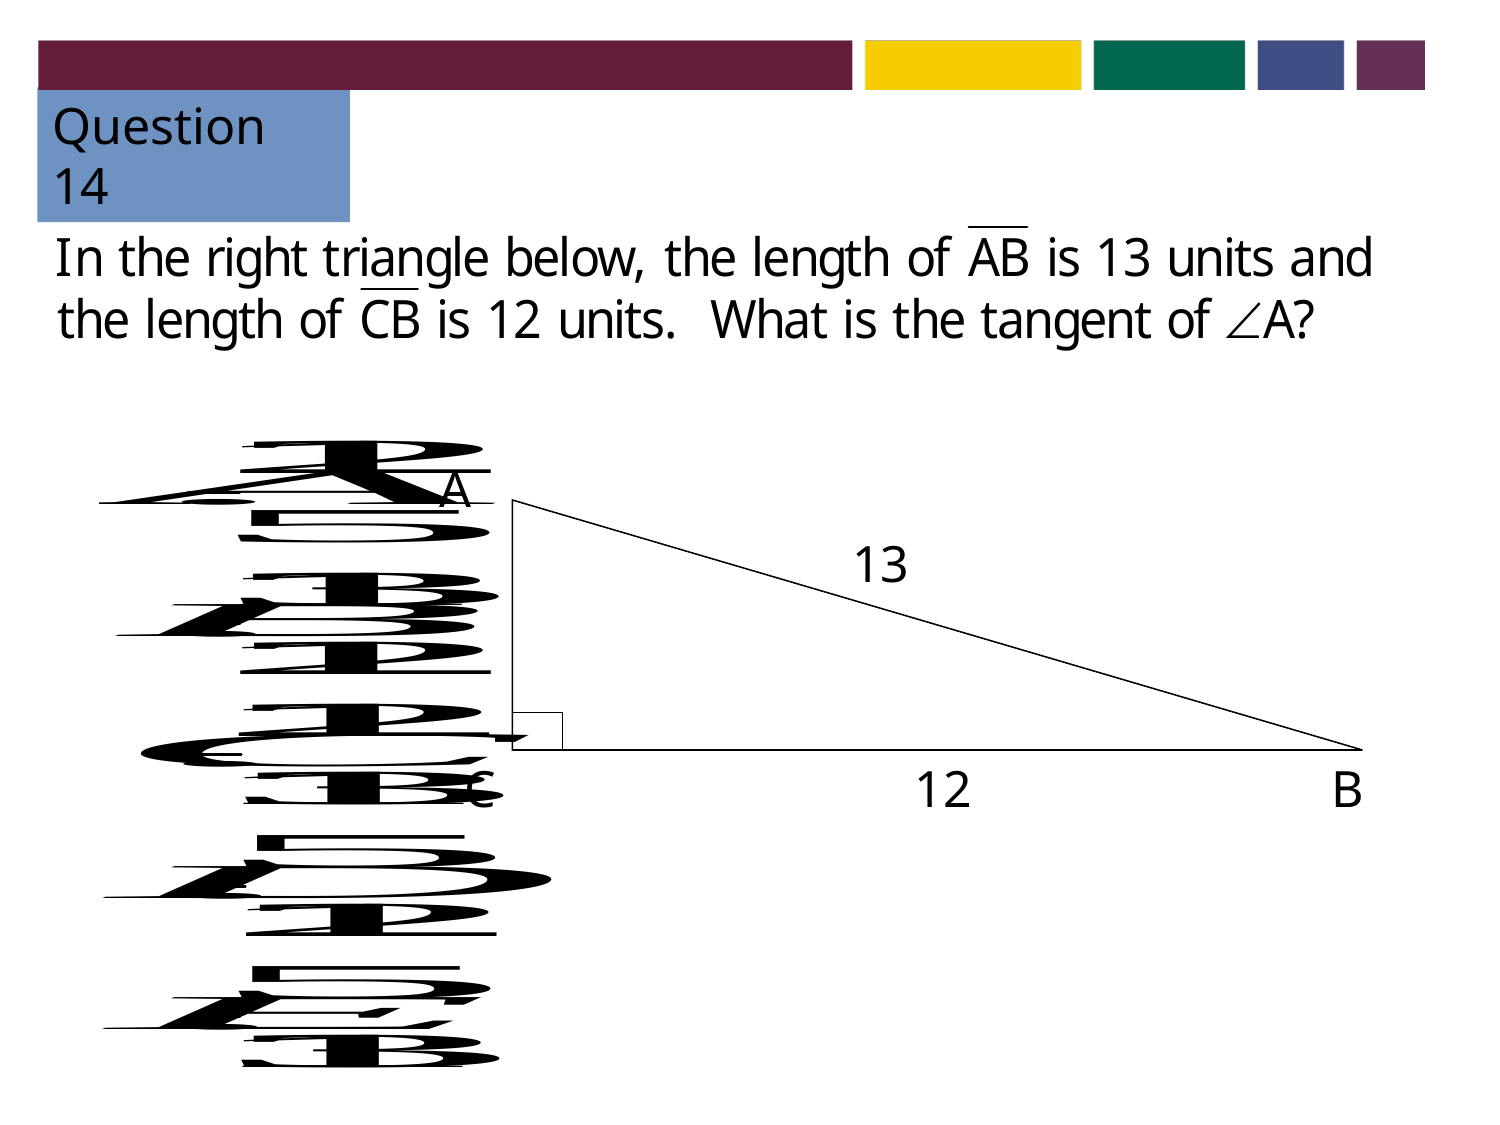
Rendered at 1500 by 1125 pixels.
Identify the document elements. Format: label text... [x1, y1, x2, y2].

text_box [99, 424, 1500, 1077]
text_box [49, 212, 1401, 363]
picture [24, 24, 1426, 90]
text_box Question 14 [37, 98, 350, 223]
